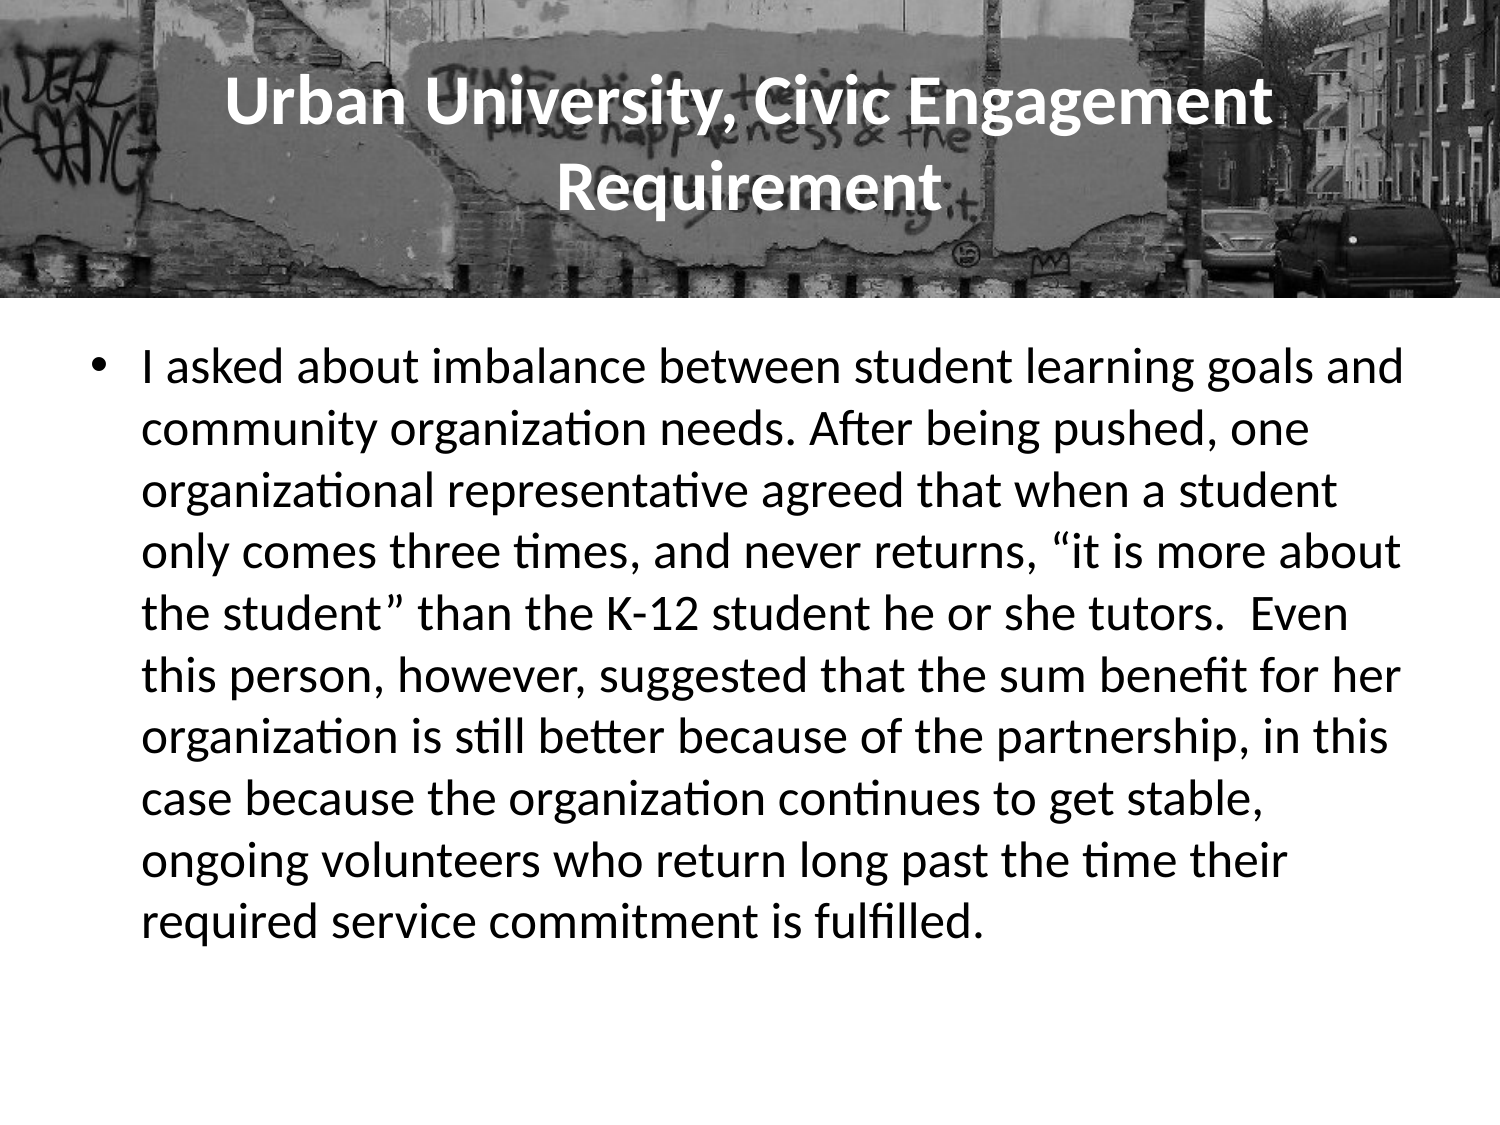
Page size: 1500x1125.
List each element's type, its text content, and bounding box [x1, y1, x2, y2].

picture [0, 0, 1500, 299]
list I asked about imbalance between student learning goals and community organization needs. After being pushed, one organizational representative agreed that when a student only comes three times, and never returns, “it is more about the student” than the K-12 student he or she tutors. Even this person, however, suggested that the sum benefit for her organization is still better because of the partnership, in this case because the organization continues to get stable, ongoing volunteers who return long past the time their required service commitment is fulfilled. [75, 324, 1425, 1005]
